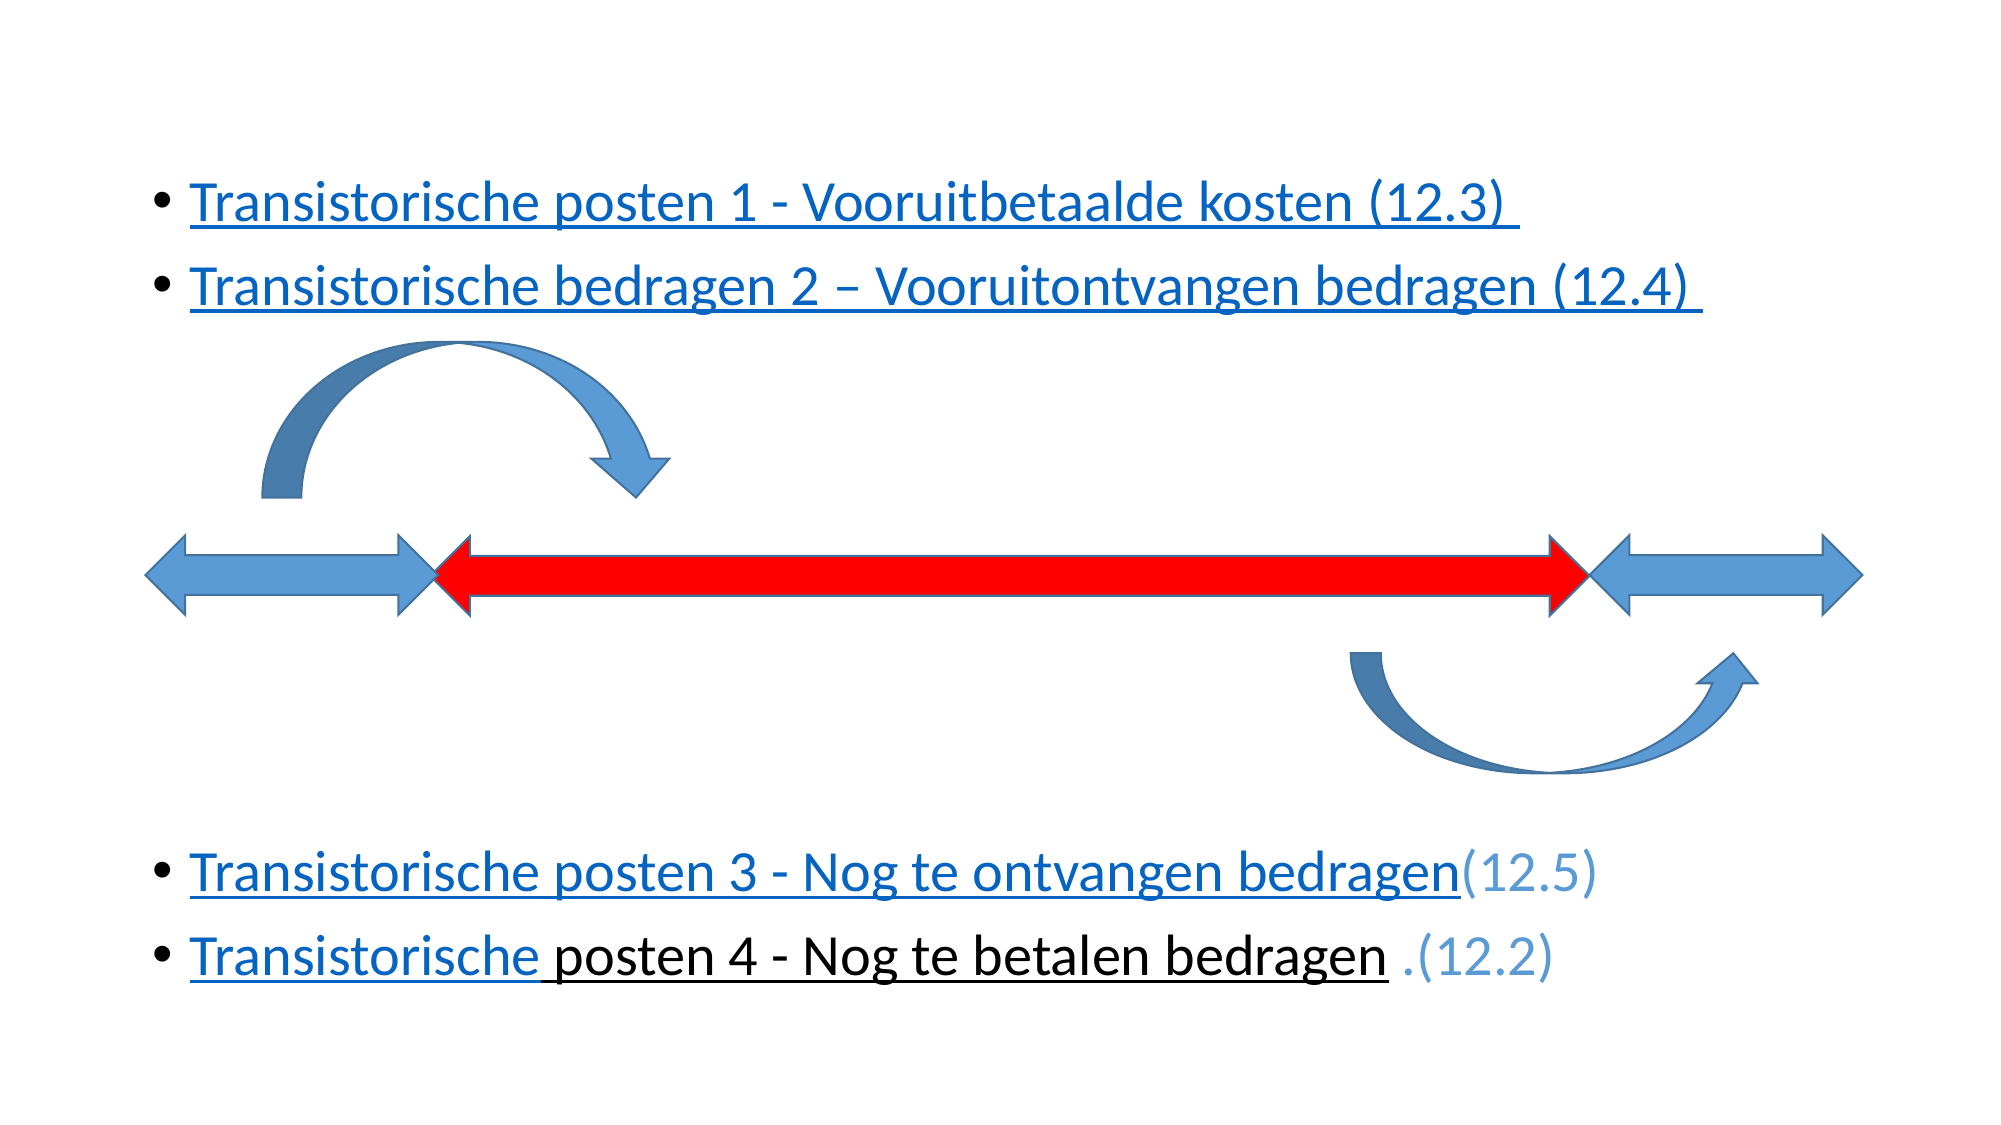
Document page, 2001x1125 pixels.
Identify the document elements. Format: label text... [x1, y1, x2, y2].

list Transistorische posten 1 - Vooruitbetaalde kosten (12.3) Transistorische bedragen 2 – Vooruitontvangen bedragen (12.4) Transistorische posten 3 - Nog te ontvangen bedragen(12.5) Transistorische posten 4 - Nog te betalen bedragen .(12.2) [137, 72, 1863, 1014]
text_box [1349, 651, 1760, 775]
text_box [1588, 532, 1864, 618]
text_box [143, 532, 440, 618]
text_box [261, 340, 672, 500]
text_box [434, 533, 1590, 619]
